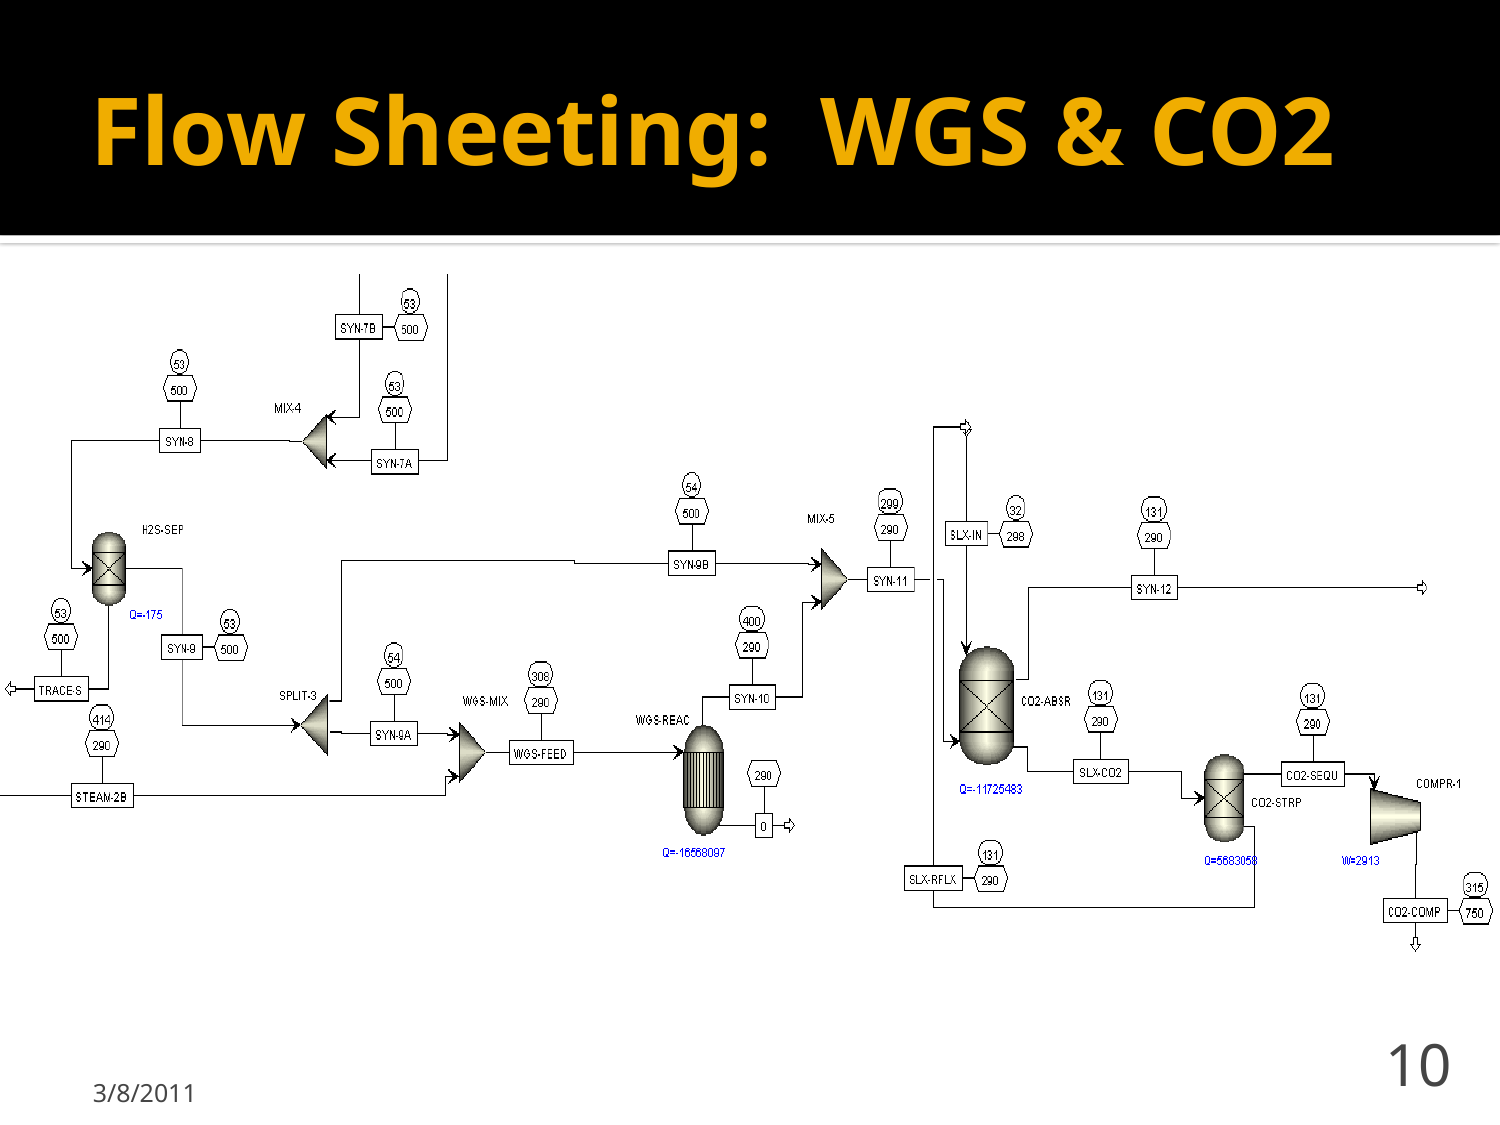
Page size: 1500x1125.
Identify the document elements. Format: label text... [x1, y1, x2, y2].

slide_number 10 [1345, 1062, 1467, 1108]
title Flow Sheeting: WGS & CO2 [75, 25, 1425, 231]
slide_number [75, 1062, 425, 1108]
picture [0, 274, 1500, 963]
